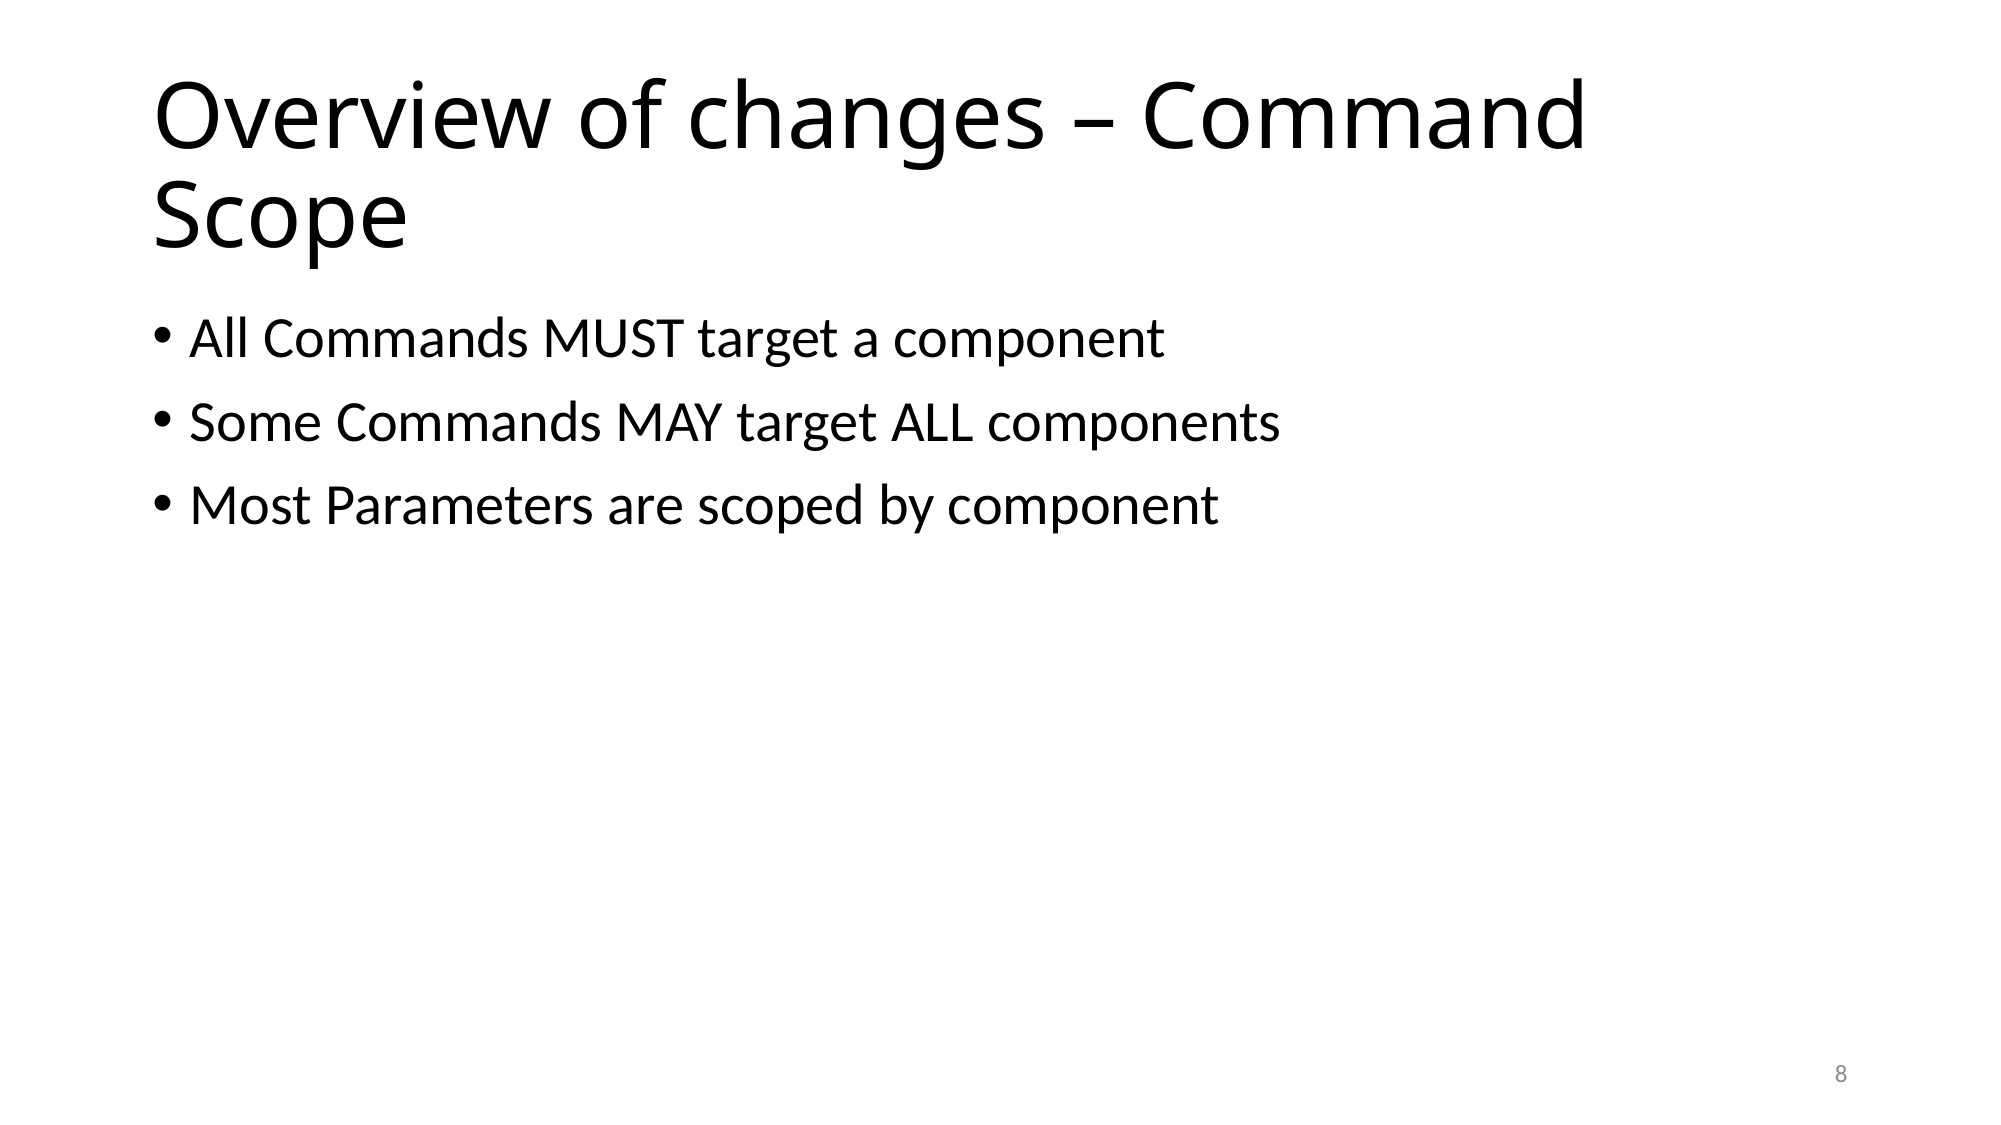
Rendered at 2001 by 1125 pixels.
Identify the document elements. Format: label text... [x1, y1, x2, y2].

title Overview of changes – Command Scope [137, 59, 1863, 278]
slide_number 7 [1412, 1042, 1863, 1103]
list All Commands MUST target a component Some Commands MAY target ALL components Most Parameters are scoped by component [137, 299, 1863, 1014]
